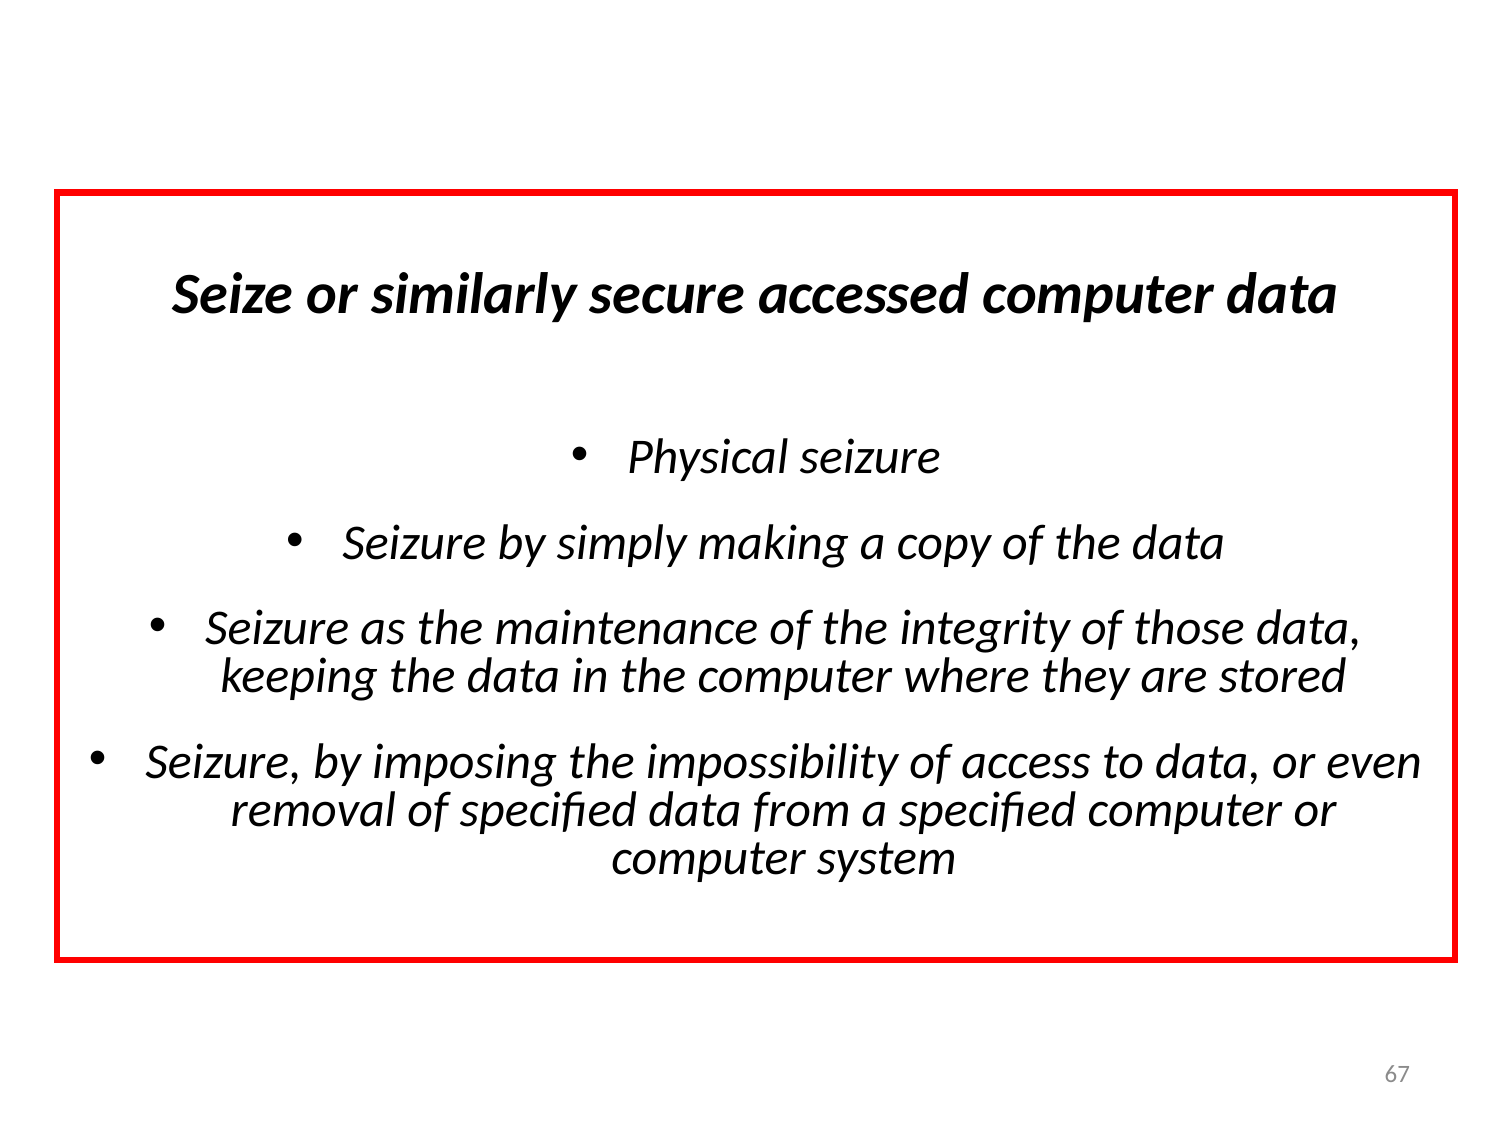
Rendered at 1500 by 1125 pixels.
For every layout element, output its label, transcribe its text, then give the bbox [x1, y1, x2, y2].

slide_number 67 [1074, 1042, 1425, 1103]
text_box Seize or similarly secure accessed computer data Physical seizure Seizure by simply making a copy of the data Seizure as the maintenance of the integrity of those data, keeping the data in the computer where they are stored Seizure, by imposing the impossibility of access to data, or even removal of specified data from a specified computer or computer system [57, 192, 1455, 960]
